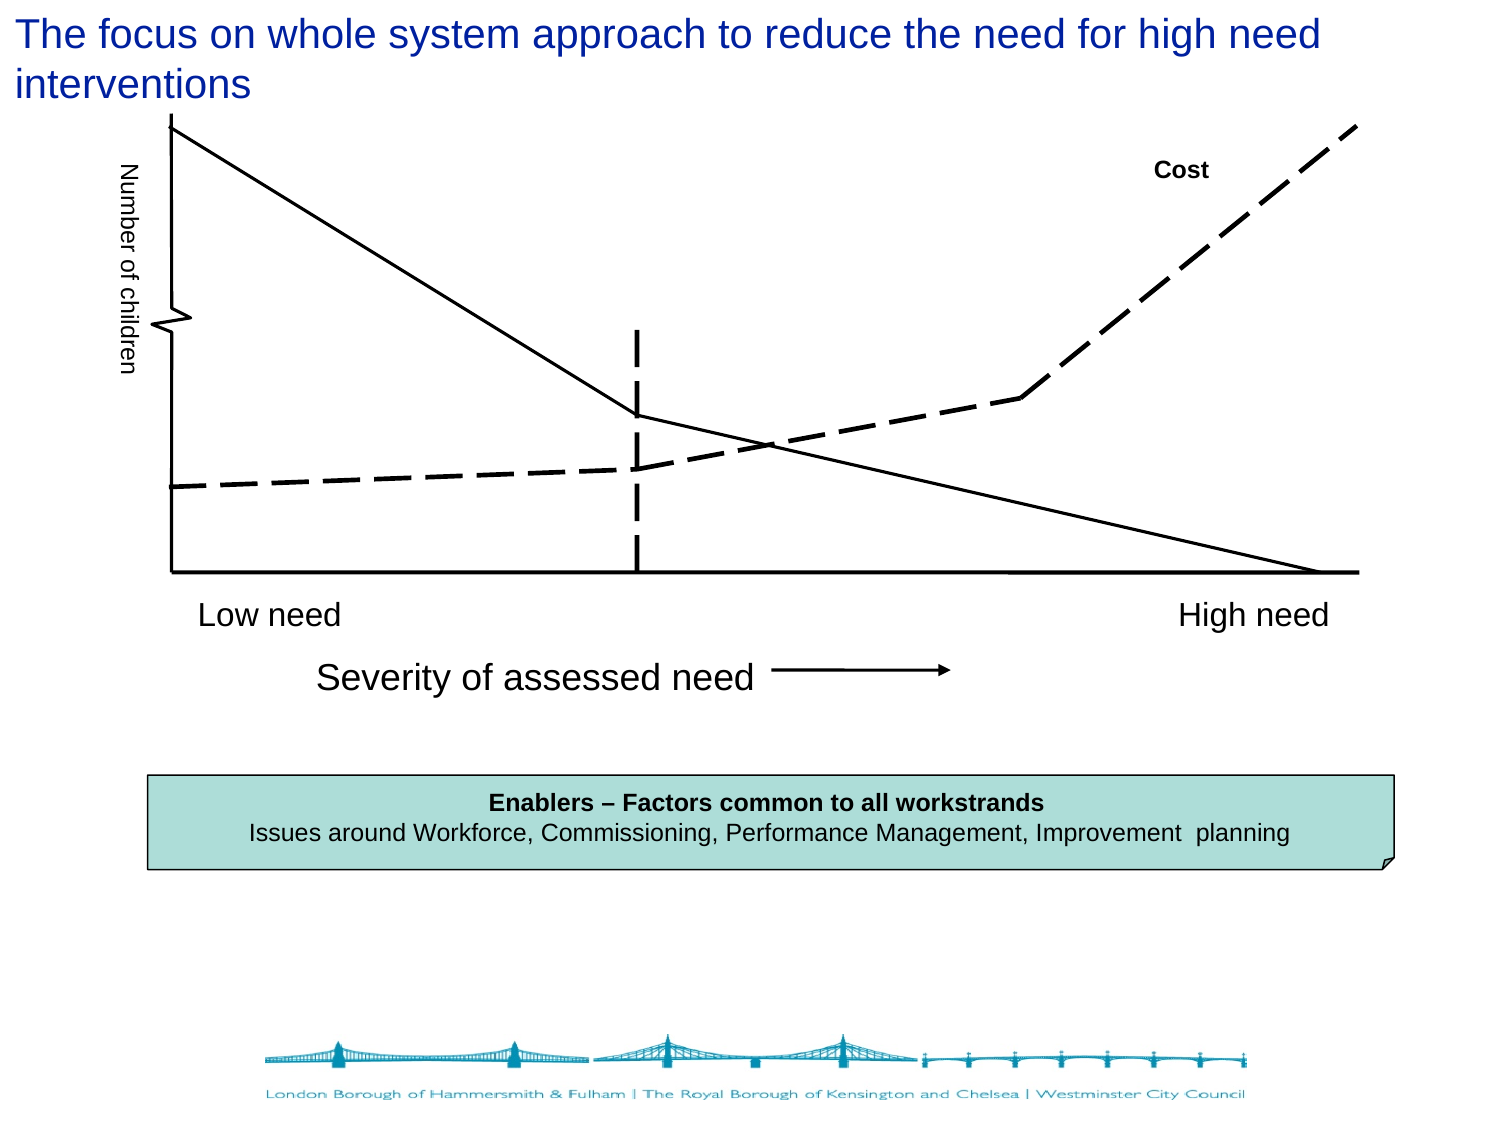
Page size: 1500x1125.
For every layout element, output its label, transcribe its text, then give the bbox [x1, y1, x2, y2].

text_box Low need [182, 586, 372, 641]
text_box The focus on whole system approach to reduce the need for high need interventions [0, 0, 1500, 115]
text_box High need [1163, 586, 1353, 641]
text_box Cost [1138, 146, 1333, 191]
text_box Number of children [93, 148, 154, 486]
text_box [300, 644, 951, 707]
text_box [154, 129, 191, 486]
text_box [636, 415, 984, 572]
text_box [984, 493, 1324, 572]
text_box Enablers – Factors common to all workstrands Issues around Workforce, Commissioning, Performance Management, Improvement planning [147, 775, 1395, 870]
picture [265, 1034, 1247, 1100]
